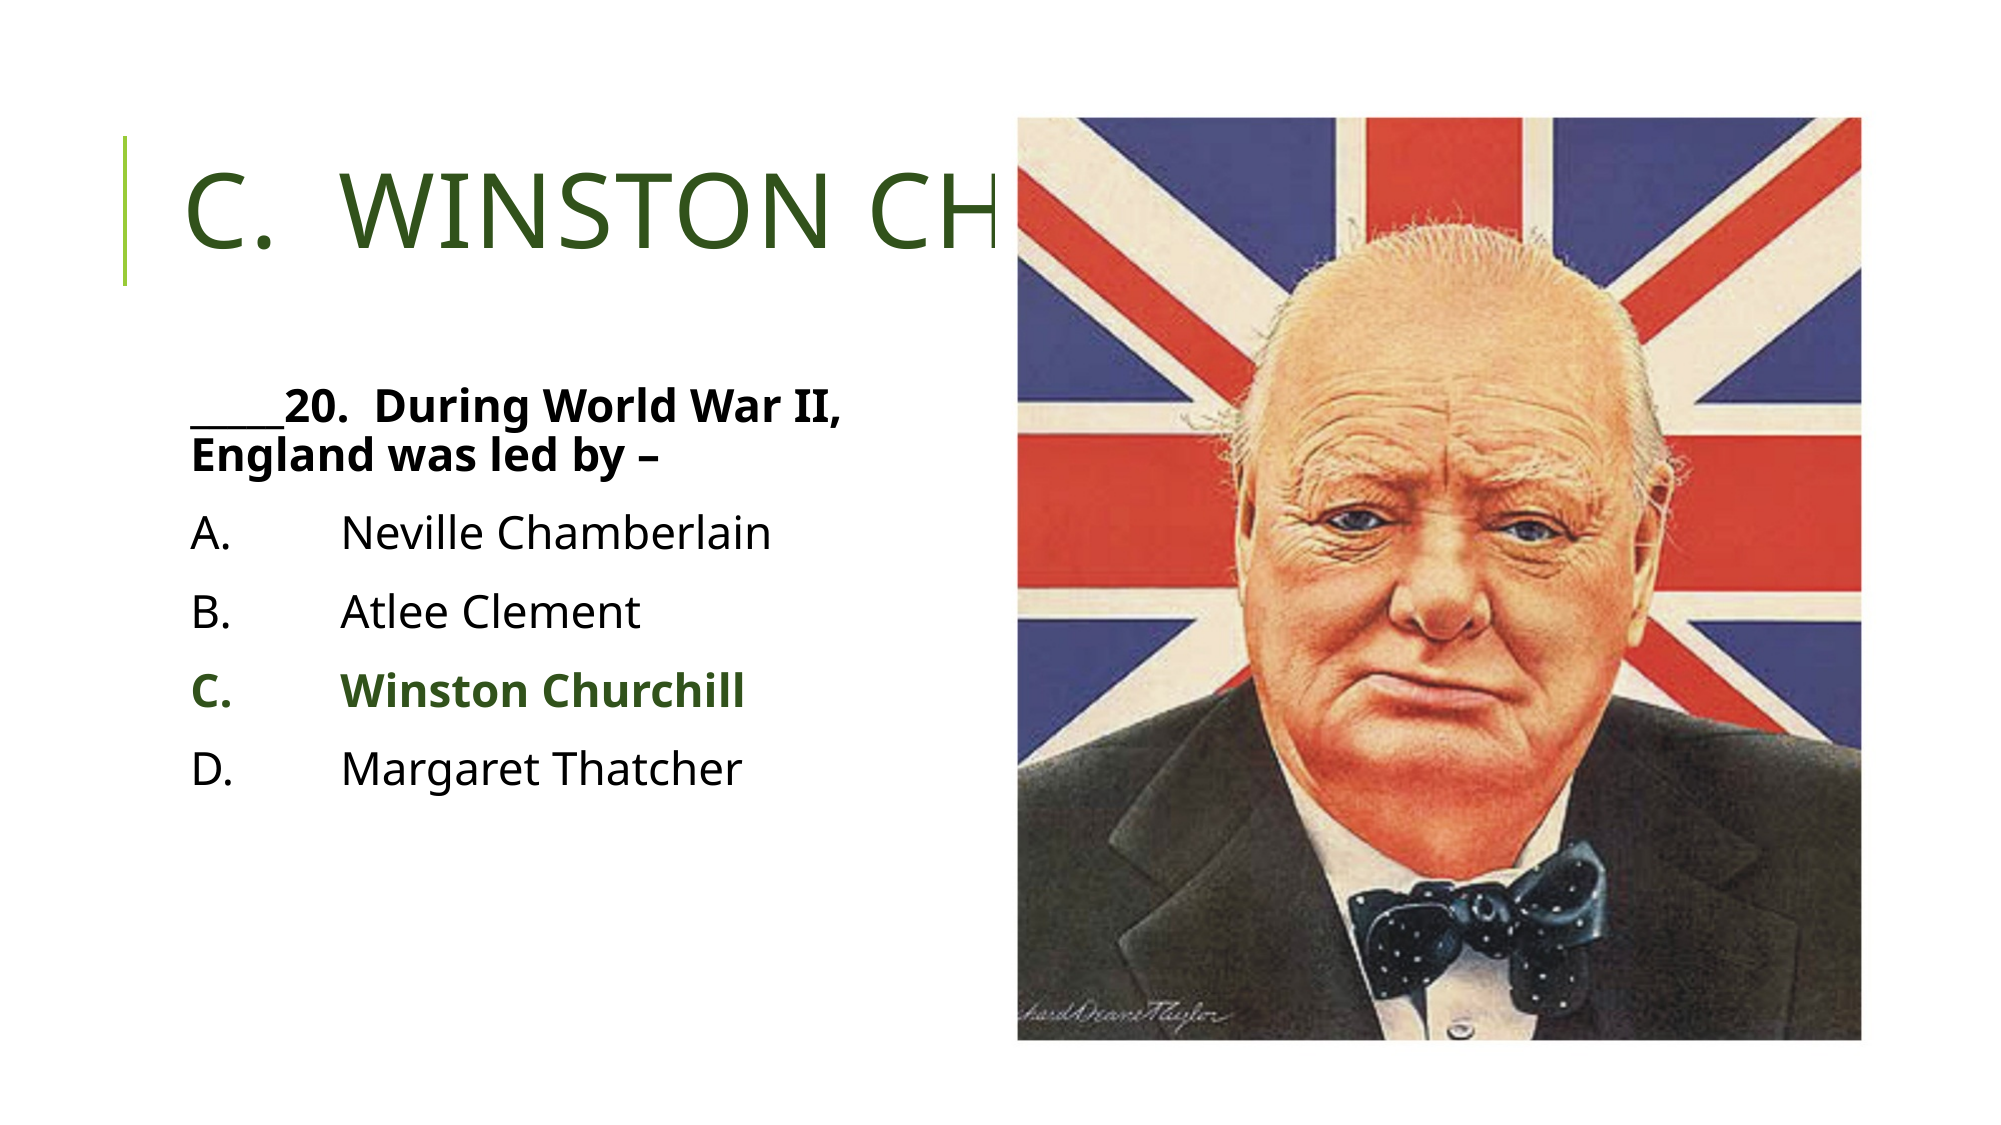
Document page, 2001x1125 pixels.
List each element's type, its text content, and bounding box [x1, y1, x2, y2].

list _____20. During World War II, England was led by – A. Neville Chamberlain B. Atlee Clement C. Winston Churchill D. Margaret Thatcher [168, 375, 948, 1035]
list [995, 95, 1885, 1064]
title C. Winston Churchill [168, 96, 990, 342]
